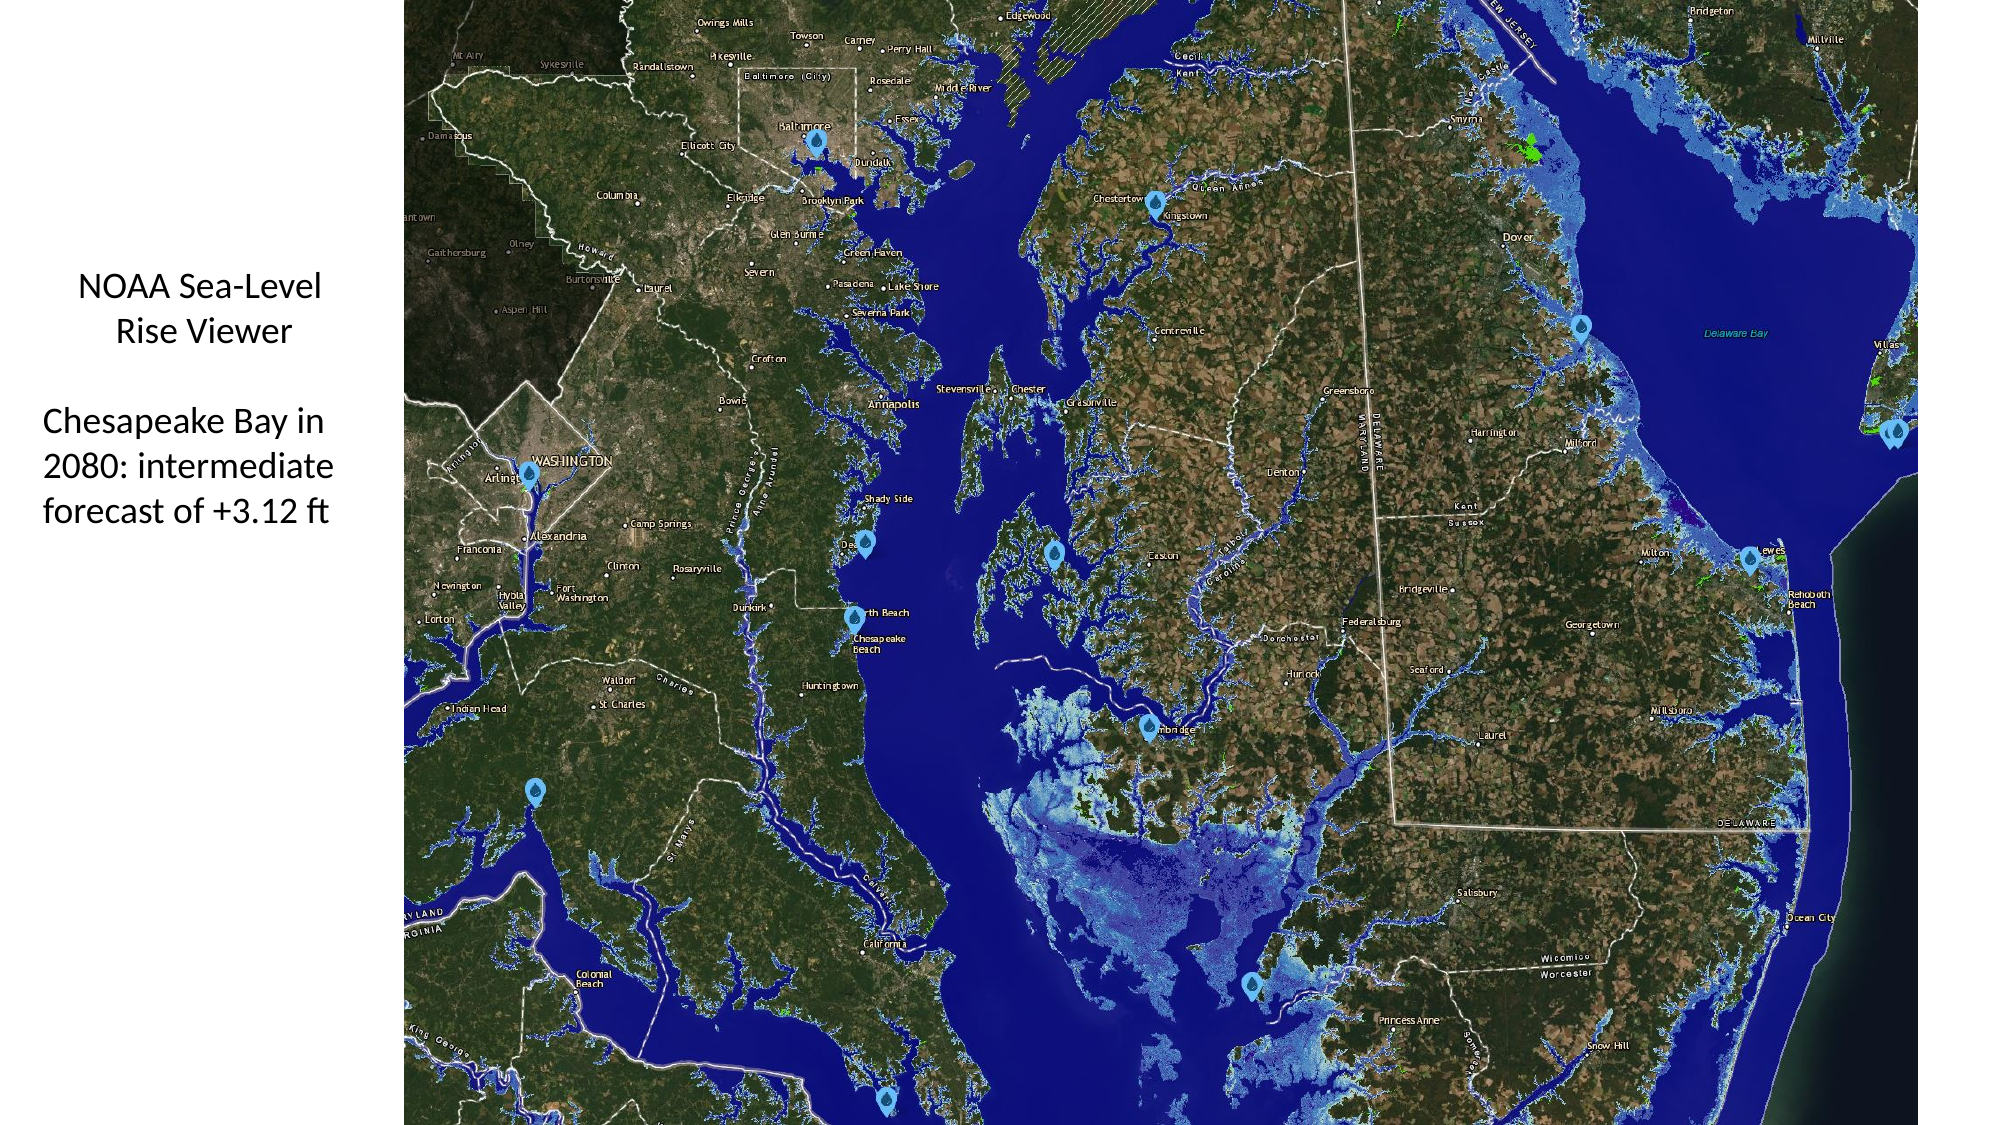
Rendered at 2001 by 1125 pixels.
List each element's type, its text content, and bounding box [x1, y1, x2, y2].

text_box NOAA Sea-Level Rise Viewer Chesapeake Bay in 2080: intermediate forecast of +3.12 ft [28, 253, 381, 674]
picture [404, 0, 1918, 1125]
